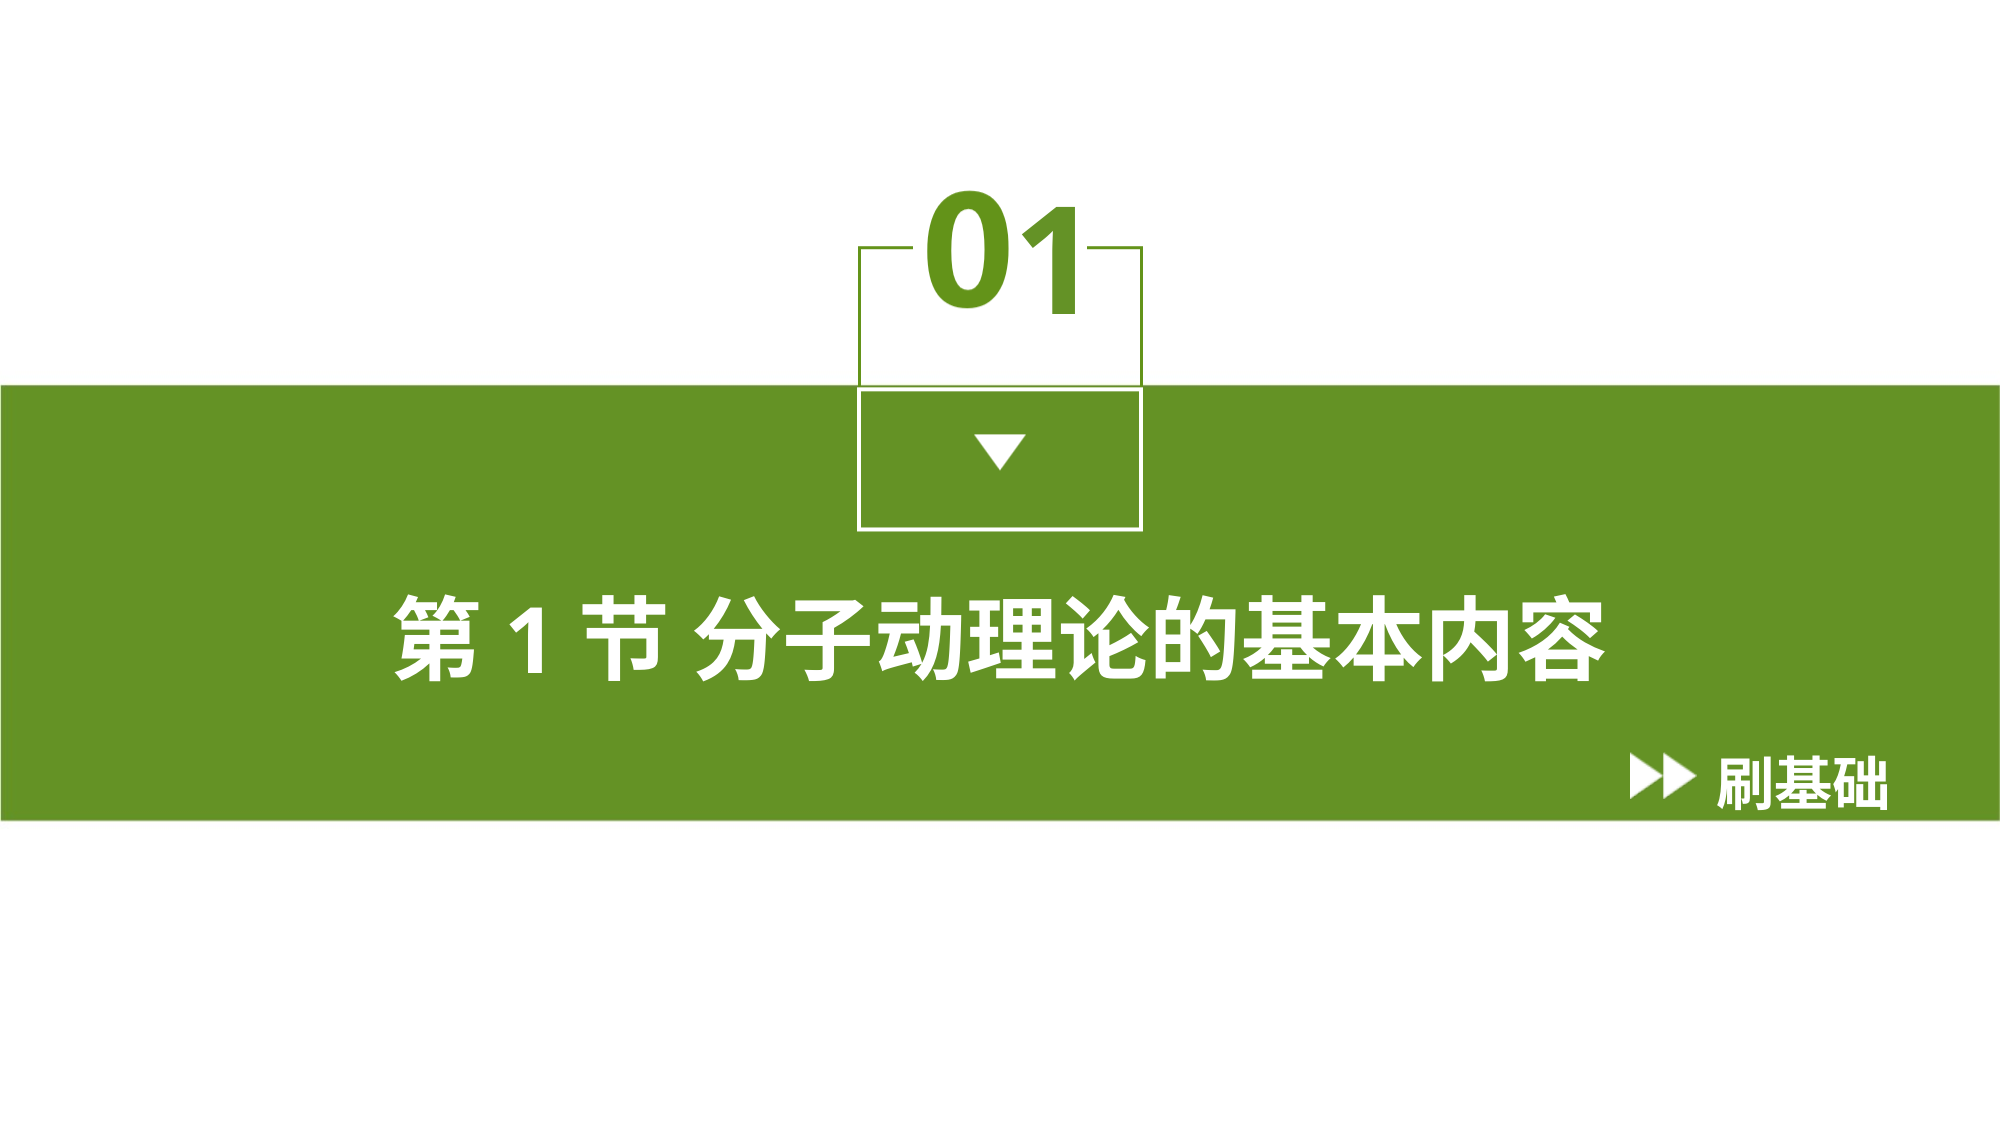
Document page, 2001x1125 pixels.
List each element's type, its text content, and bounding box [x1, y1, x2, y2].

text_box 1 [1013, 156, 1173, 353]
picture [0, 699, 2000, 1125]
text_box 刷基础 [1715, 718, 1997, 812]
text_box 第1节 分子动理论的基本内容 [0, 572, 2000, 699]
picture [0, 0, 2000, 572]
